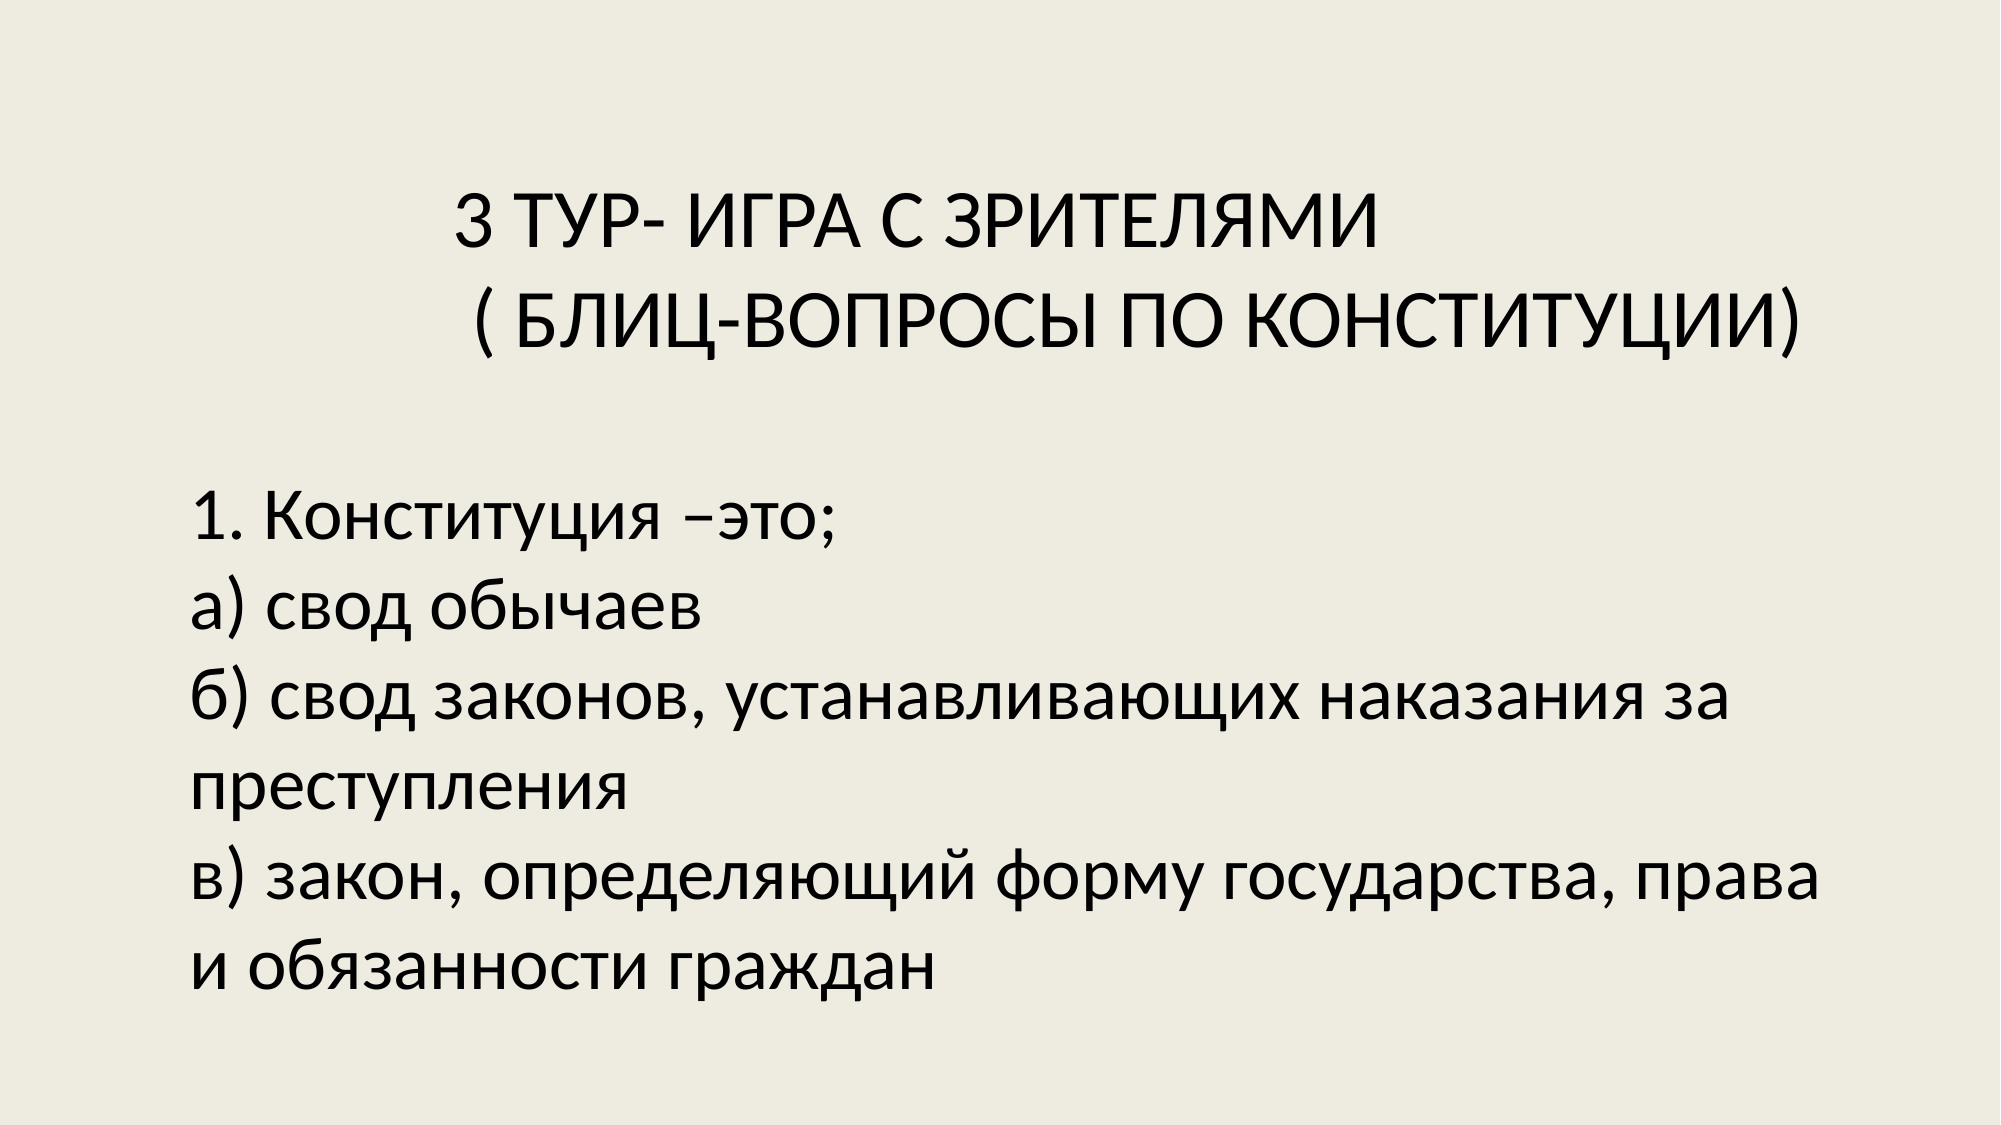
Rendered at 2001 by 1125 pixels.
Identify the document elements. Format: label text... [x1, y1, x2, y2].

text_box 3 ТУР- ИГРА С ЗРИТЕЛЯМИ ( БЛИЦ-ВОПРОСЫ ПО КОНСТИТУЦИИ) 1. Конституция –это; а) свод обычаев б) свод законов, устанавливающих наказания за преступления в) закон, определяющий форму государства, права и обязанности граждан [174, 156, 1857, 1012]
